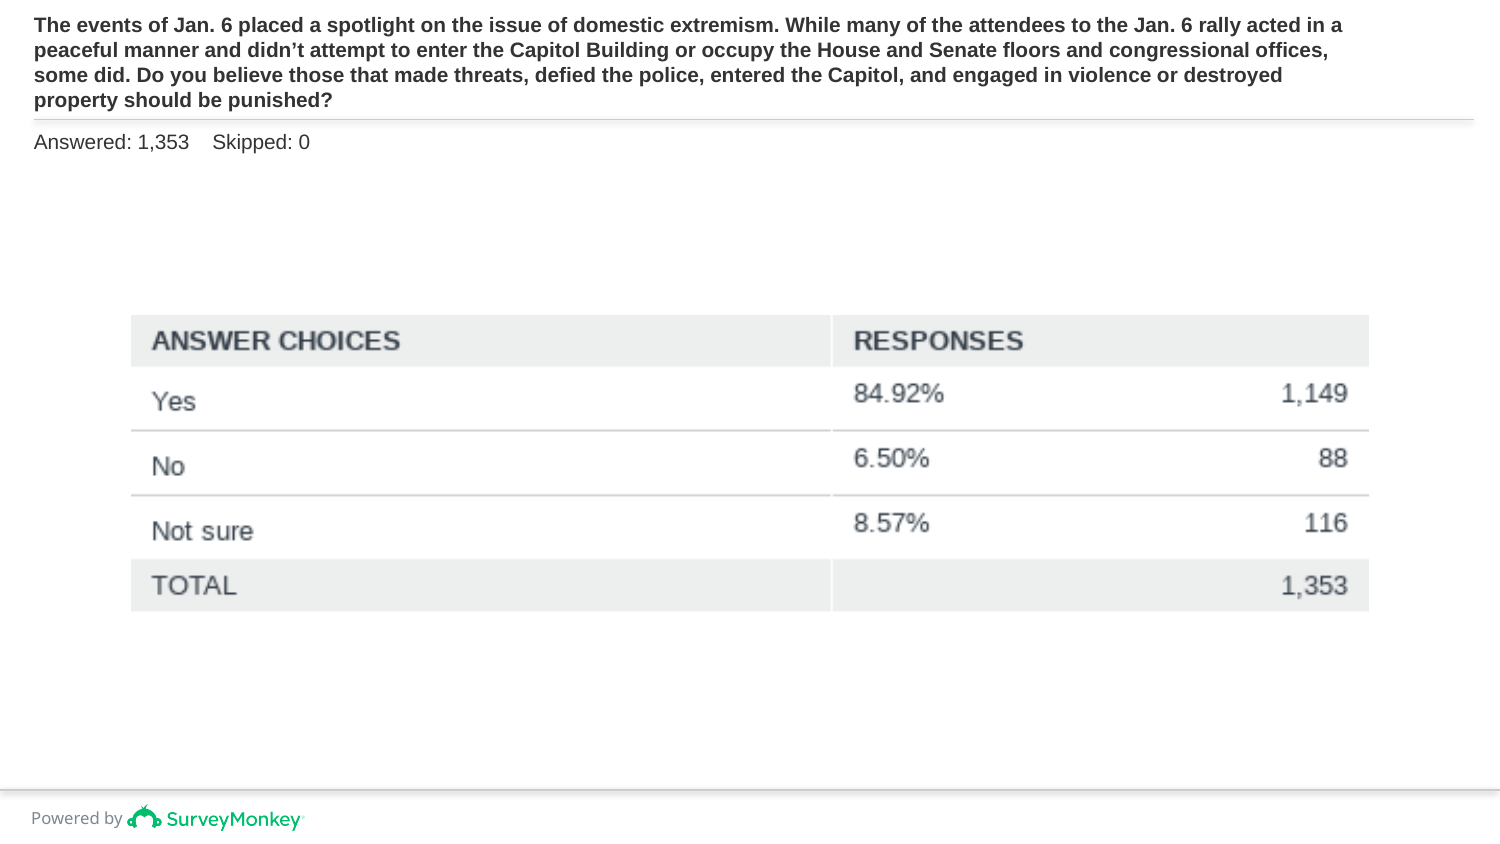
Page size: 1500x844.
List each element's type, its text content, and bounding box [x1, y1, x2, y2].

title The events of Jan. 6 placed a spotlight on the issue of domestic extremism. While many of the attendees to the Jan. 6 rally acted in a peaceful manner and didn’t attempt to enter the Capitol Building or occupy the House and Senate floors and congressional offices, some did. Do you believe those that made threats, defied the police, entered the Capitol, and engaged in violence or destroyed property should be punished? [18, 54, 1369, 119]
list Answered: 1,353 Skipped: 0 [18, 120, 894, 162]
picture [131, 315, 1369, 615]
picture [116, 793, 316, 842]
